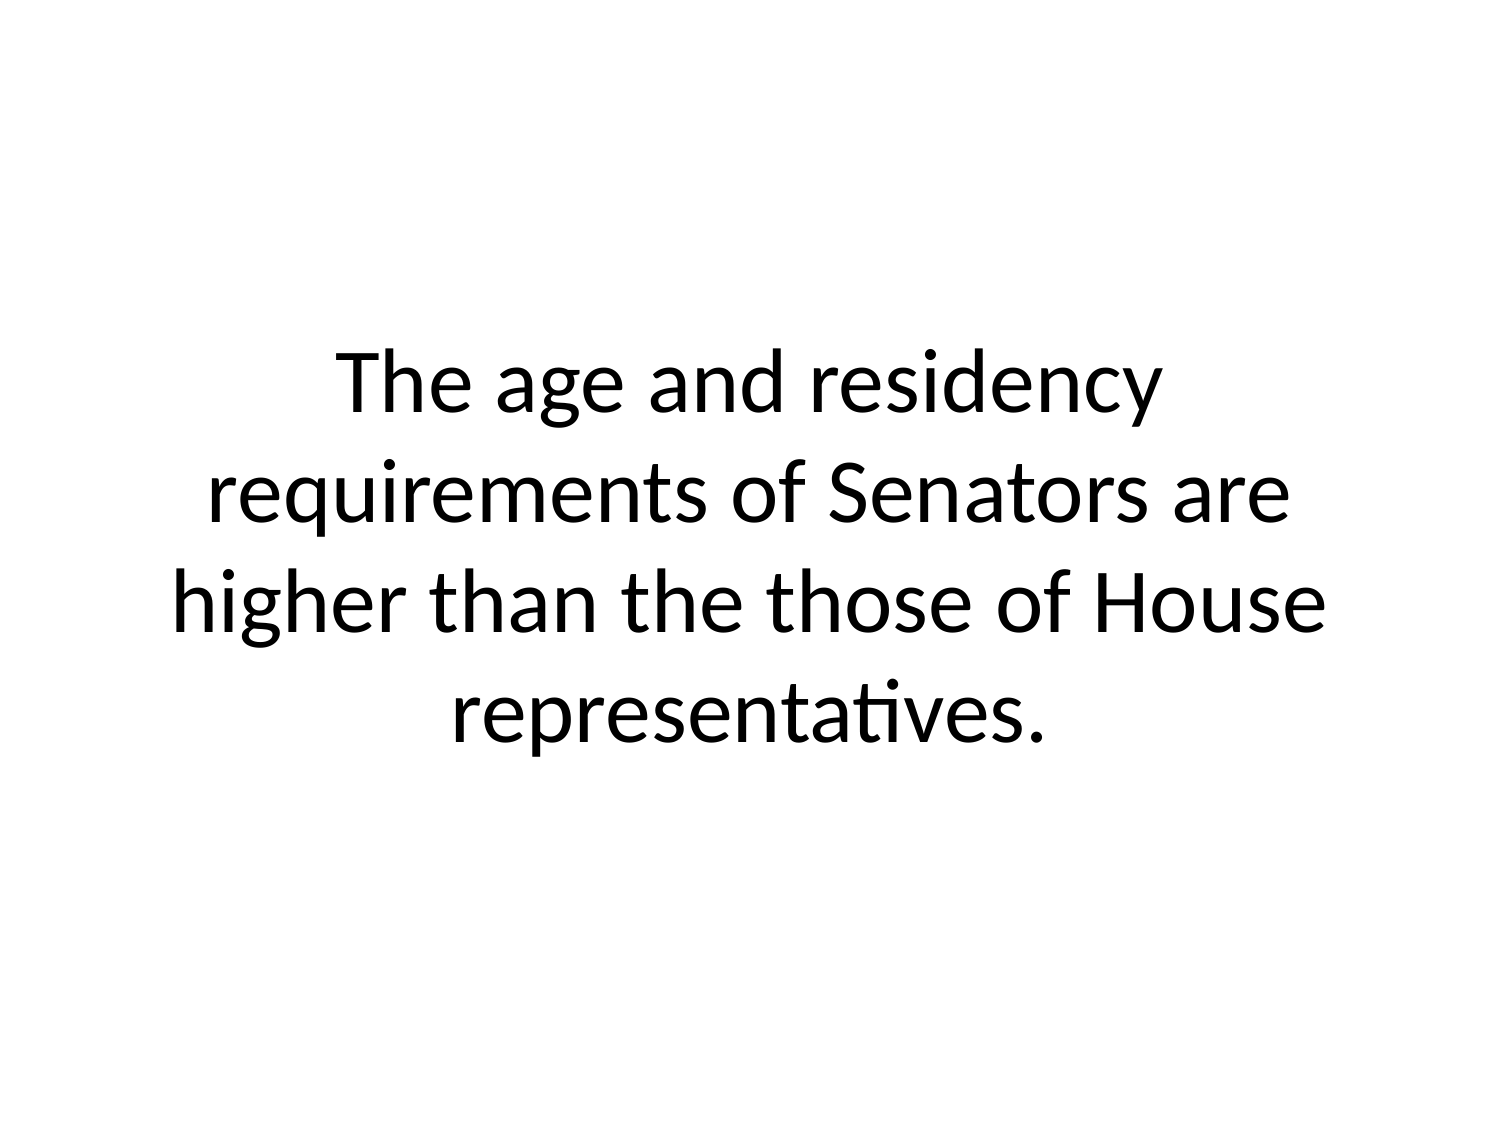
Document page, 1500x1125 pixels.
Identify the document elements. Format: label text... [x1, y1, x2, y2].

title The age and residency requirements of Senators are higher than the those of House representatives. [74, 44, 1426, 1038]
